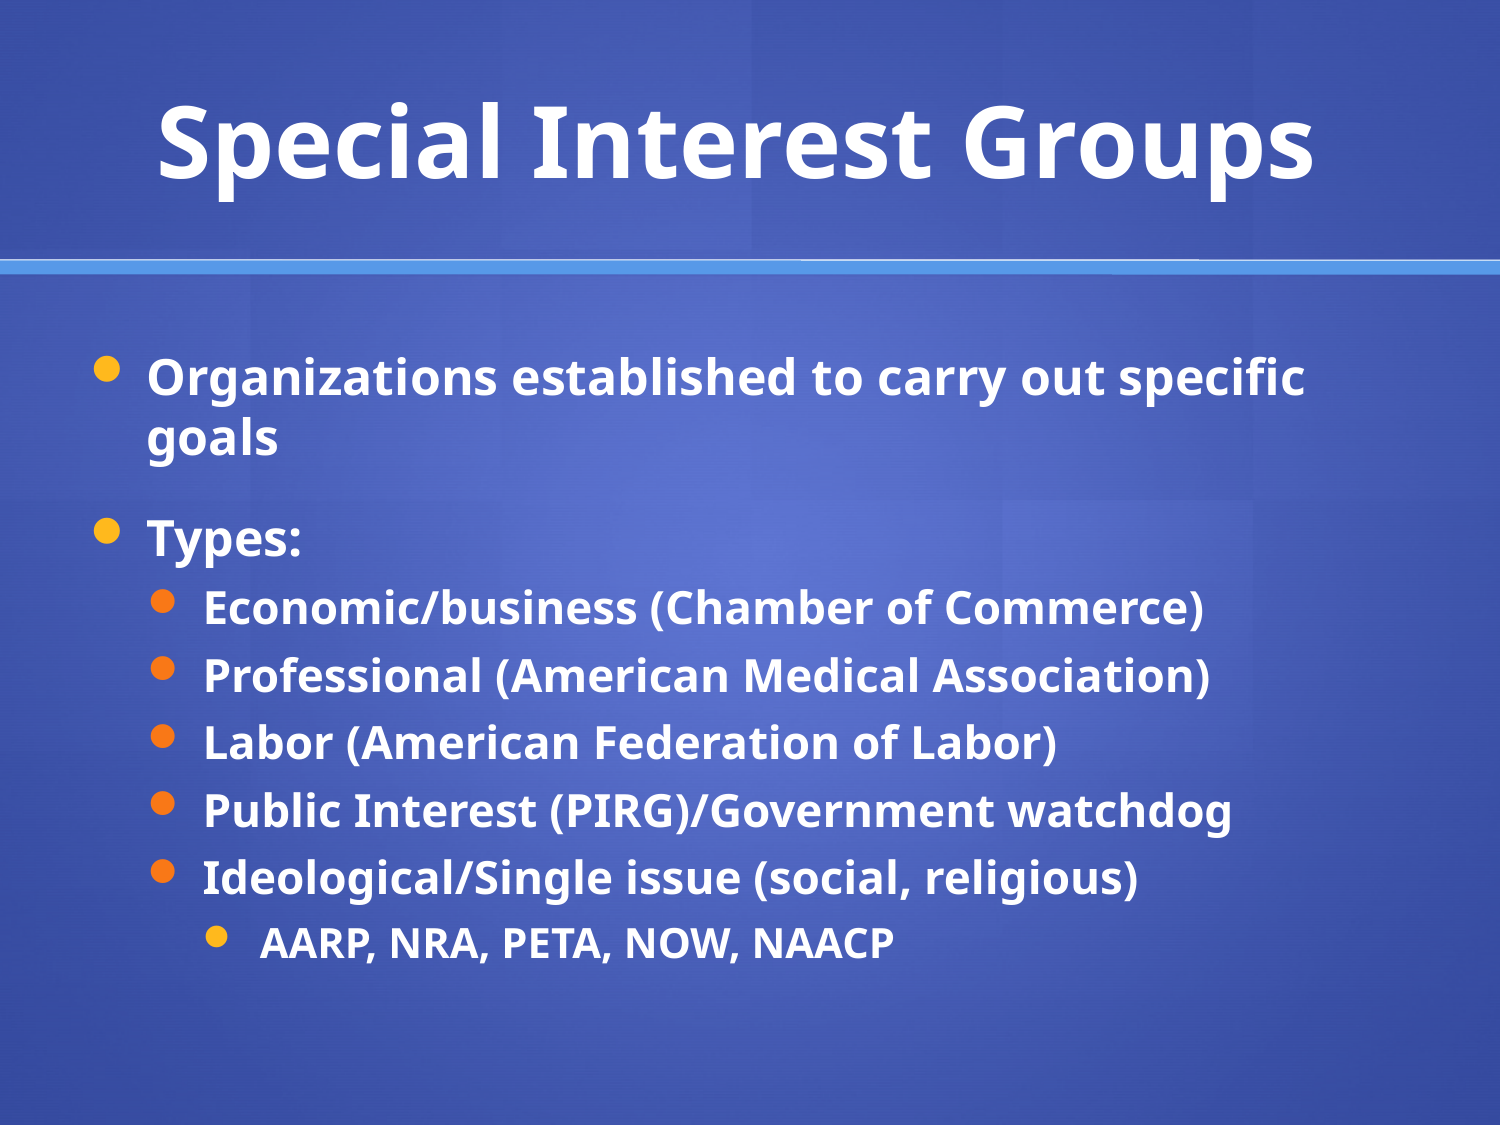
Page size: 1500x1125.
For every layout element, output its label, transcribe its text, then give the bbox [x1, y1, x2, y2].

list Organizations established to carry out specific goals Types: Economic/business (Chamber of Commerce) Professional (American Medical Association) Labor (American Federation of Labor) Public Interest (PIRG)/Government watchdog Ideological/Single issue (social, religious) AARP, NRA, PETA, NOW, NAACP [75, 337, 1425, 988]
title Special Interest Groups [75, 45, 1425, 233]
